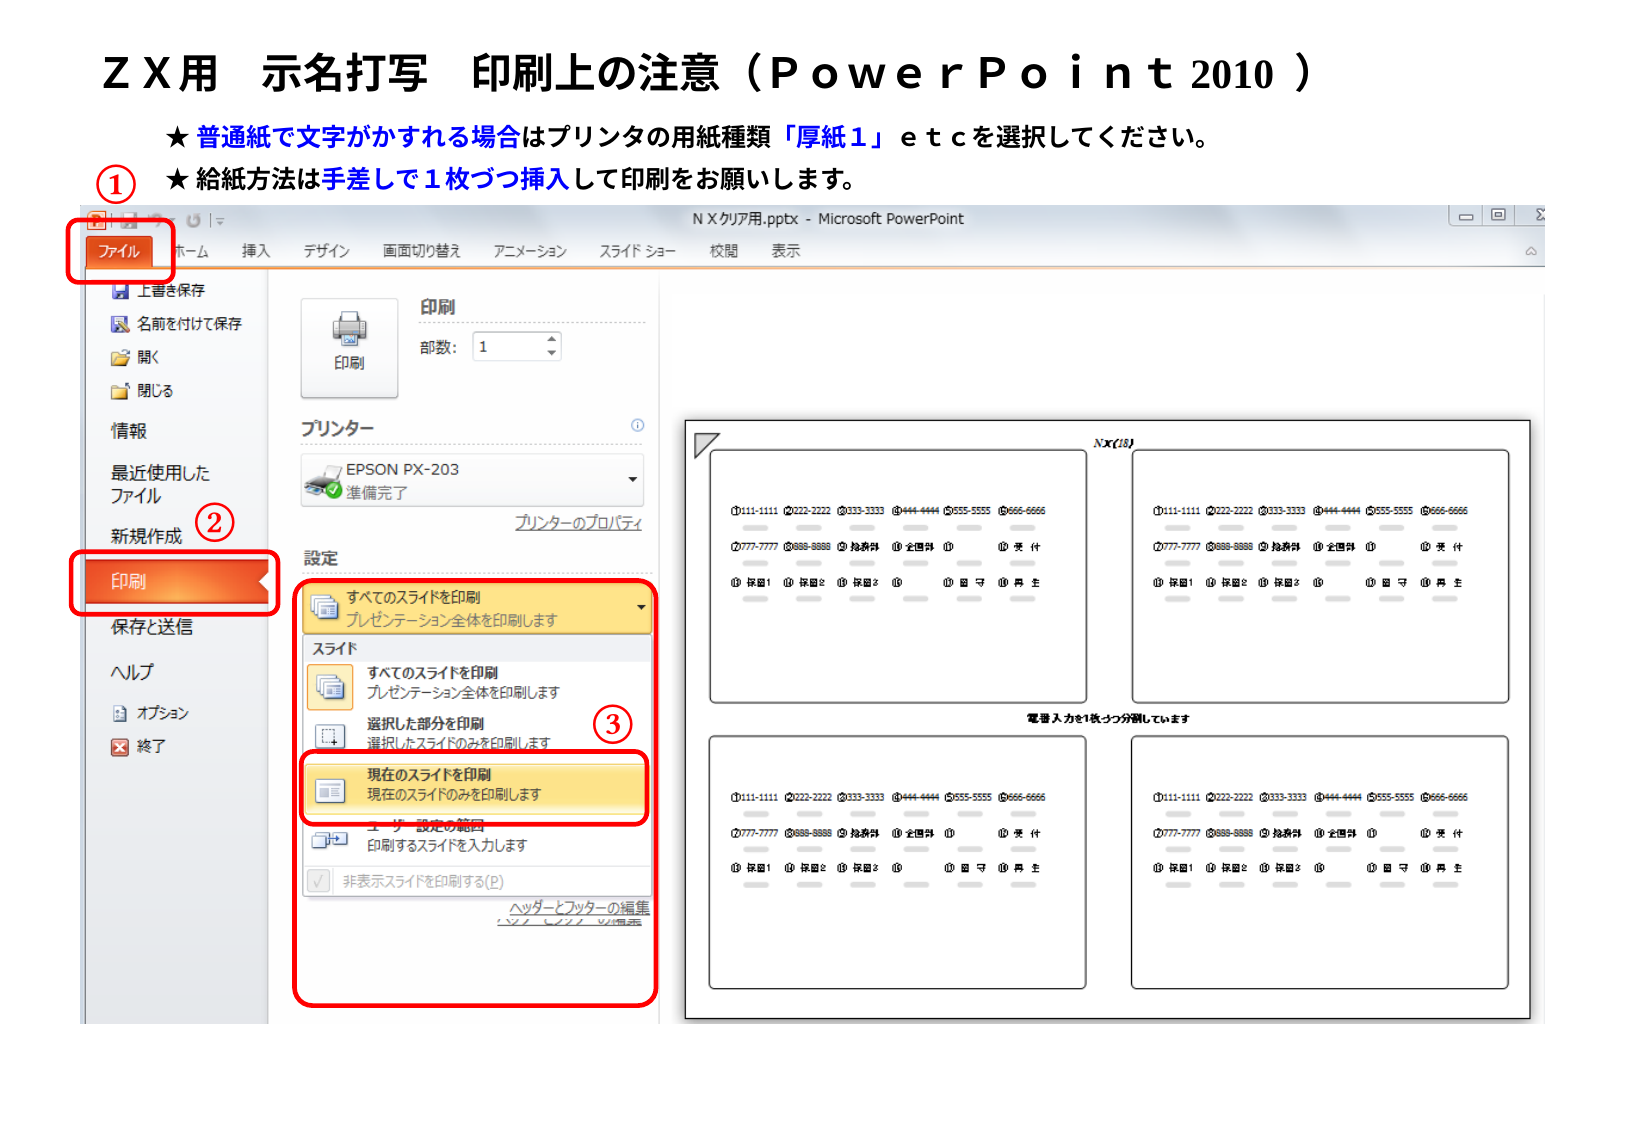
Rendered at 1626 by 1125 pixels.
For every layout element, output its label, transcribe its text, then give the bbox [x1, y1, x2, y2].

text_box ＺＸ用 示名打写 印刷上の注意（ＰｏｗｅｒＰｏｉｎｔ2010 ） [80, 39, 1415, 104]
text_box ① [80, 143, 199, 203]
text_box [67, 220, 74, 282]
picture [79, 204, 1545, 1024]
text_box ★普通紙で文字がかすれる場合はプリンタの用紙種類「厚紙１」ｅｔｃを選択してください。 ★給紙方法は手差しで１枚づつ挿入して印刷をお願いします。 [151, 114, 1486, 202]
